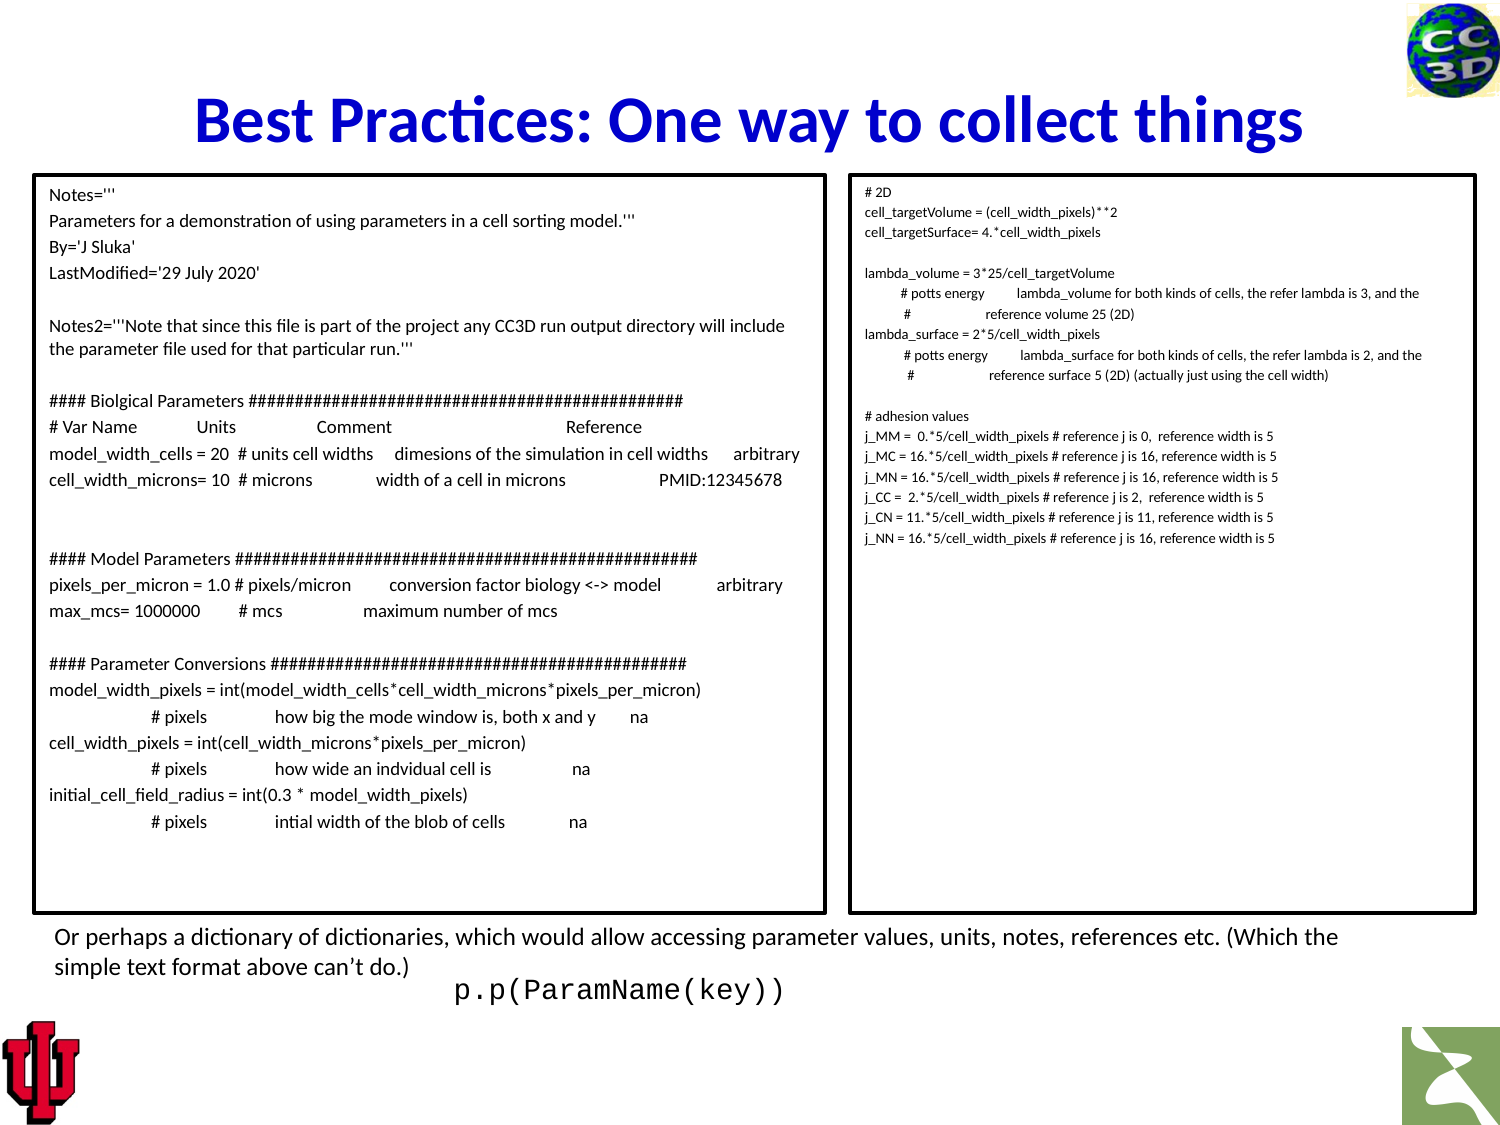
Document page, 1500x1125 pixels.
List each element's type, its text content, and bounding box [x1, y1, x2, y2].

picture [0, 1020, 80, 1125]
picture [1402, 1027, 1500, 1125]
picture [1404, 0, 1500, 102]
title Best Practices: One way to collect things [75, 45, 1425, 188]
text_box p.p(ParamName(key)) [438, 963, 801, 1014]
list Notes=''' Parameters for a demonstration of using parameters in a cell sorting model.''' By='J Sluka' LastModified='29 July 2020' Notes2='''Note that since this file is part of the project any CC3D run output directory will include the parameter file used for that particular run.''' #### Biolgical Parameters ############################################### # Var Name Units Comment Reference model_width_cells = 20 # units cell widths dimesions of the simulation in cell widths arbitrary cell_width_microns= 10 # microns width of a cell in microns PMID:12345678 #### Model Parameters ################################################## pixels_per_micron = 1.0 # pixels/micron conversion factor biology <-> model arbitrary max_mcs= 1000000 # mcs maximum number of mcs #### Parameter Conversions ############################################# model_width_pixels = int(model_width_cells*cell_width_microns*pixels_per_micron) # pixels how big the mode window is, both x and y na cell_width_pixels = int(cell_width_microns*pixels_per_micron) # pixels how wide an indvidual cell is na initial_cell_field_radius = int(0.3 * model_width_pixels) # pixels intial width of the blob of cells na [34, 174, 825, 913]
text_box # 2D cell_targetVolume = (cell_width_pixels)**2 cell_targetSurface= 4.*cell_width_pixels lambda_volume = 3*25/cell_targetVolume # potts energy lambda_volume for both kinds of cells, the refer lambda is 3, and the # reference volume 25 (2D) lambda_surface = 2*5/cell_width_pixels # potts energy lambda_surface for both kinds of cells, the refer lambda is 2, and the # reference surface 5 (2D) (actually just using the cell width) # adhesion values j_MM = 0.*5/cell_width_pixels # reference j is 0, reference width is 5 j_MC = 16.*5/cell_width_pixels # reference j is 16, reference width is 5 j_MN = 16.*5/cell_width_pixels # reference j is 16, reference width is 5 j_CC = 2.*5/cell_width_pixels # reference j is 2, reference width is 5 j_CN = 11.*5/cell_width_pixels # reference j is 11, reference width is 5 j_NN = 16.*5/cell_width_pixels # reference j is 16, reference width is 5 [849, 174, 1475, 913]
text_box Or perhaps a dictionary of dictionaries, which would allow accessing parameter values, units, notes, references etc. (Which the simple text format above can’t do.) [39, 912, 1425, 988]
